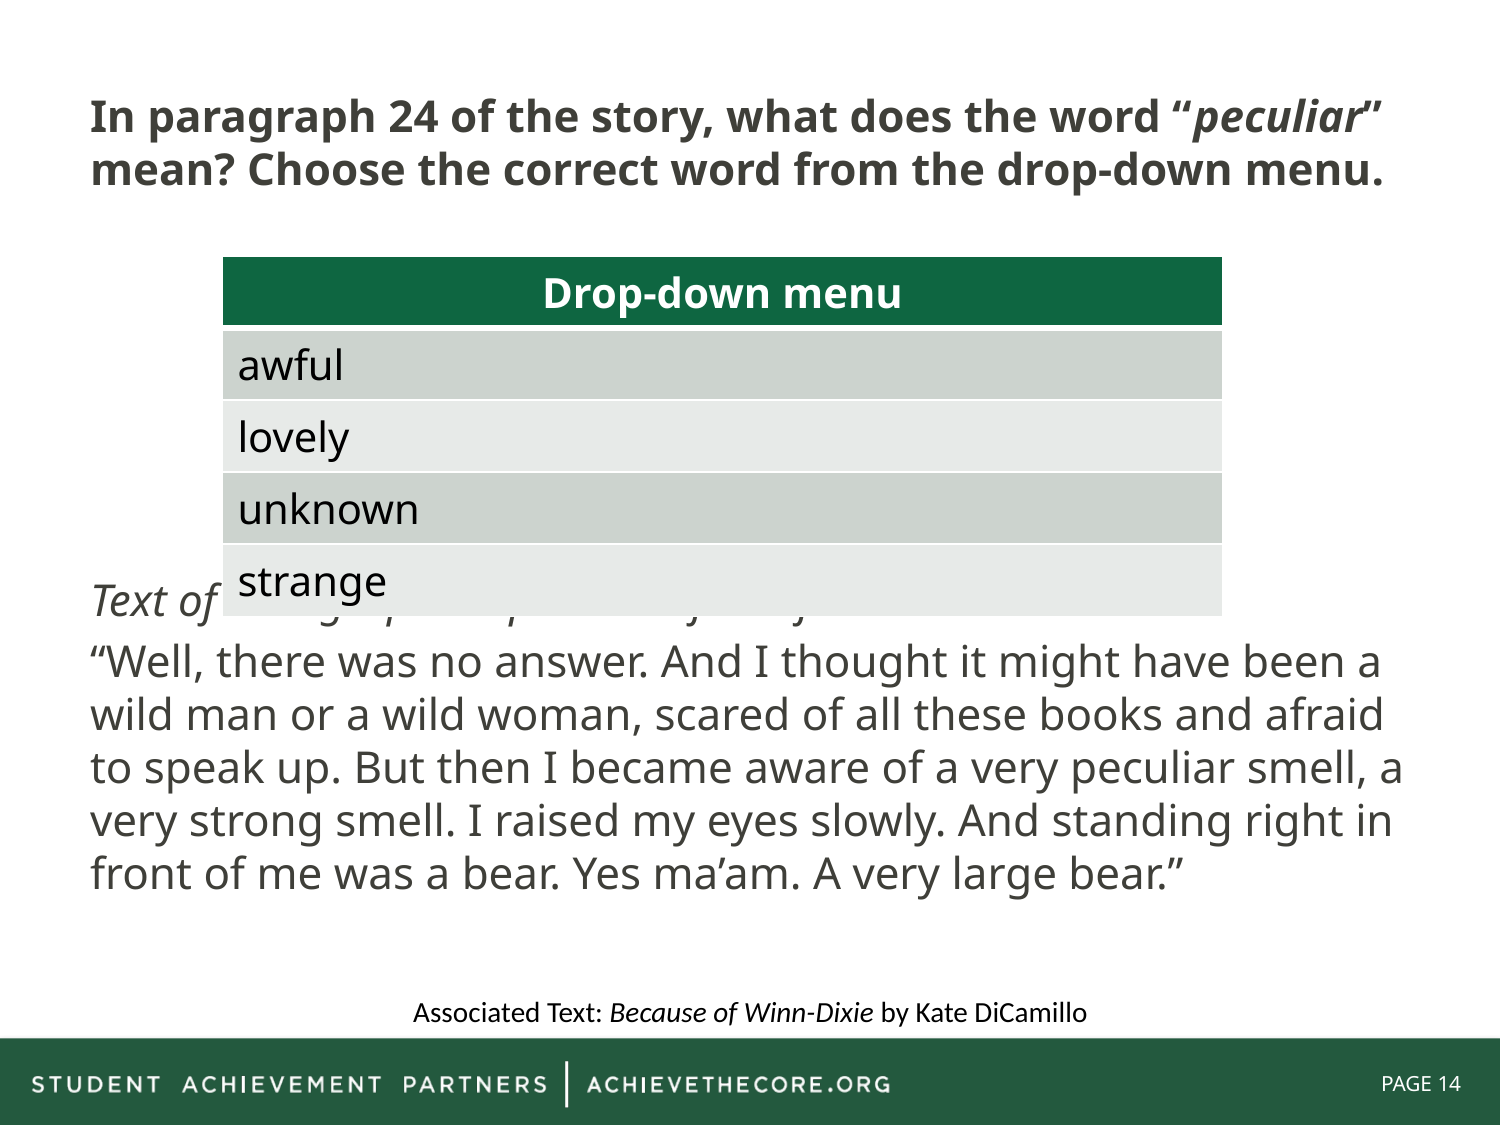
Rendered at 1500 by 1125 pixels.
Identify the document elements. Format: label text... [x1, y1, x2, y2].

text_box Associated Text: Because of Winn-Dixie by Kate DiCamillo [75, 985, 1425, 1036]
table_cell lovely [223, 401, 1222, 471]
table_cell awful [223, 331, 1222, 399]
list In paragraph 24 of the story, what does the word “peculiar” mean? Choose the correct word from the drop-down menu. Text of Paragraph 24 provided for reference: “Well, there was no answer. And I thought it might have been a wild man or a wild woman, scared of all these books and afraid to speak up. But then I became aware of a very peculiar smell, a very strong smell. I raised my eyes slowly. And standing right in front of me was a bear. Yes ma’am. A very large bear.” [75, 19, 1425, 985]
table_cell strange [223, 545, 1222, 616]
table_cell unknown [223, 473, 1222, 543]
table_header Drop-down menu [223, 257, 1222, 325]
